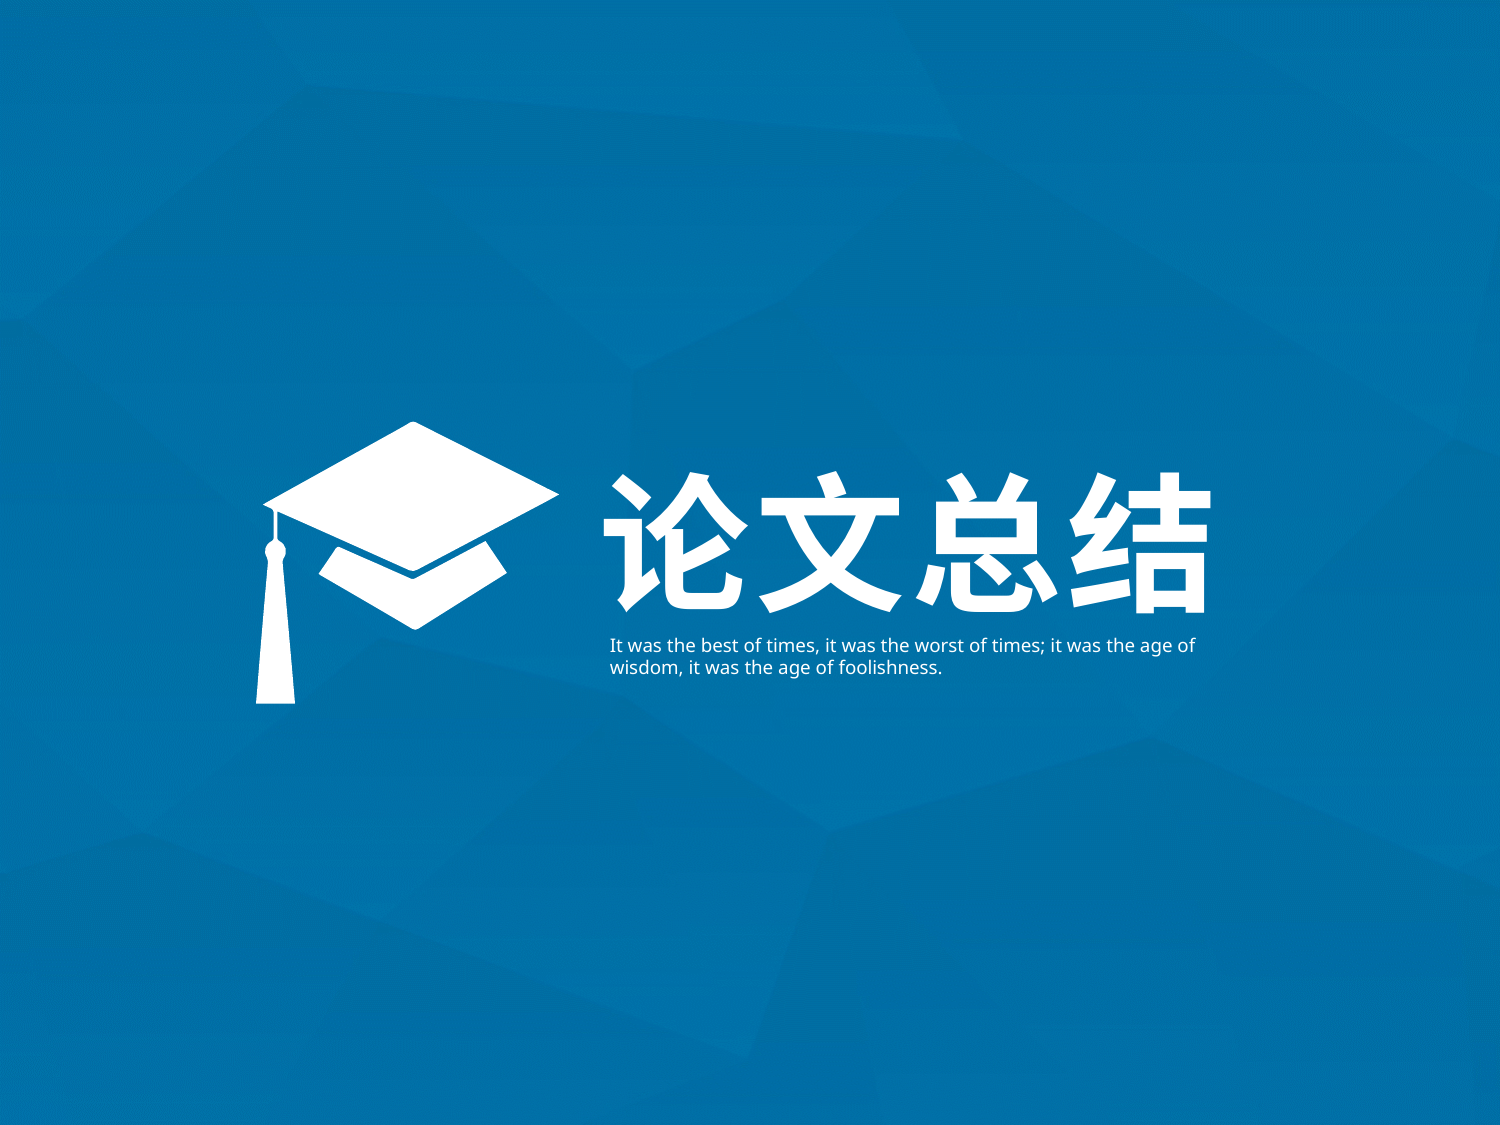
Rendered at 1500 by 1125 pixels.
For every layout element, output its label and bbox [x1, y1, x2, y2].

text_box [255, 421, 1245, 704]
